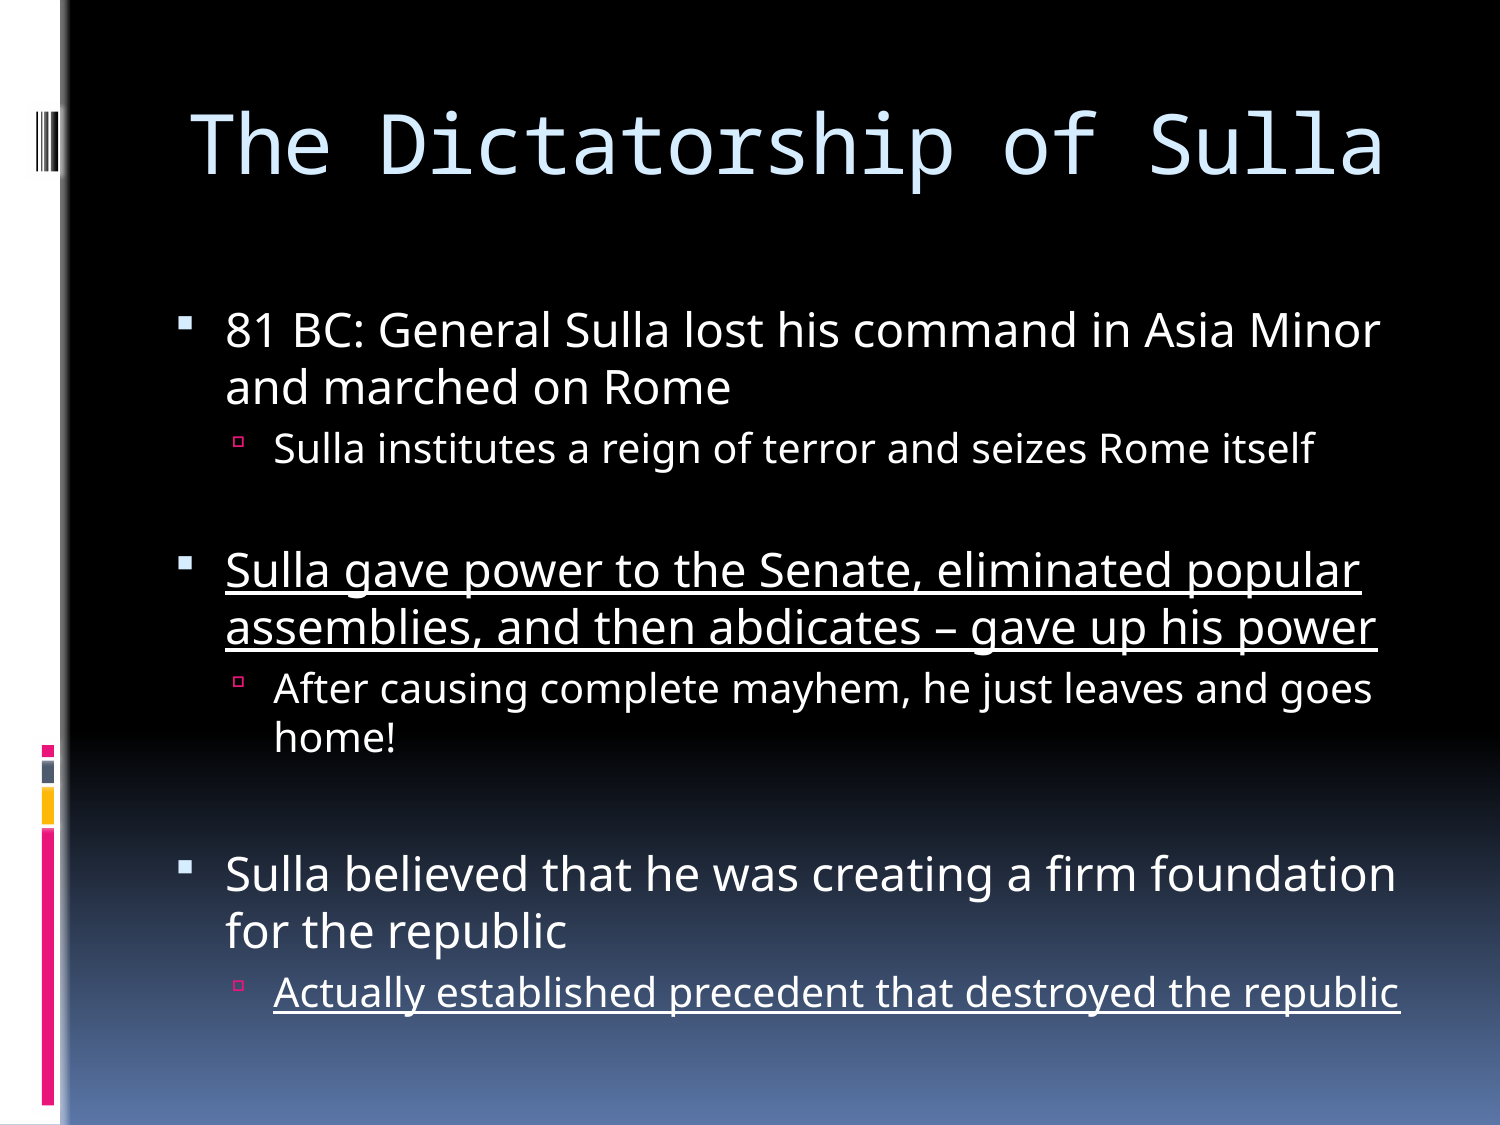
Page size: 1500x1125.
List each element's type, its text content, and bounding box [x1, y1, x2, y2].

title The Dictatorship of Sulla [150, 83, 1425, 234]
list 81 BC: General Sulla lost his command in Asia Minor and marched on Rome Sulla institutes a reign of terror and seizes Rome itself Sulla gave power to the Senate, eliminated popular assemblies, and then abdicates – gave up his power After causing complete mayhem, he just leaves and goes home! Sulla believed that he was creating a firm foundation for the republic Actually established precedent that destroyed the republic [150, 292, 1425, 1043]
